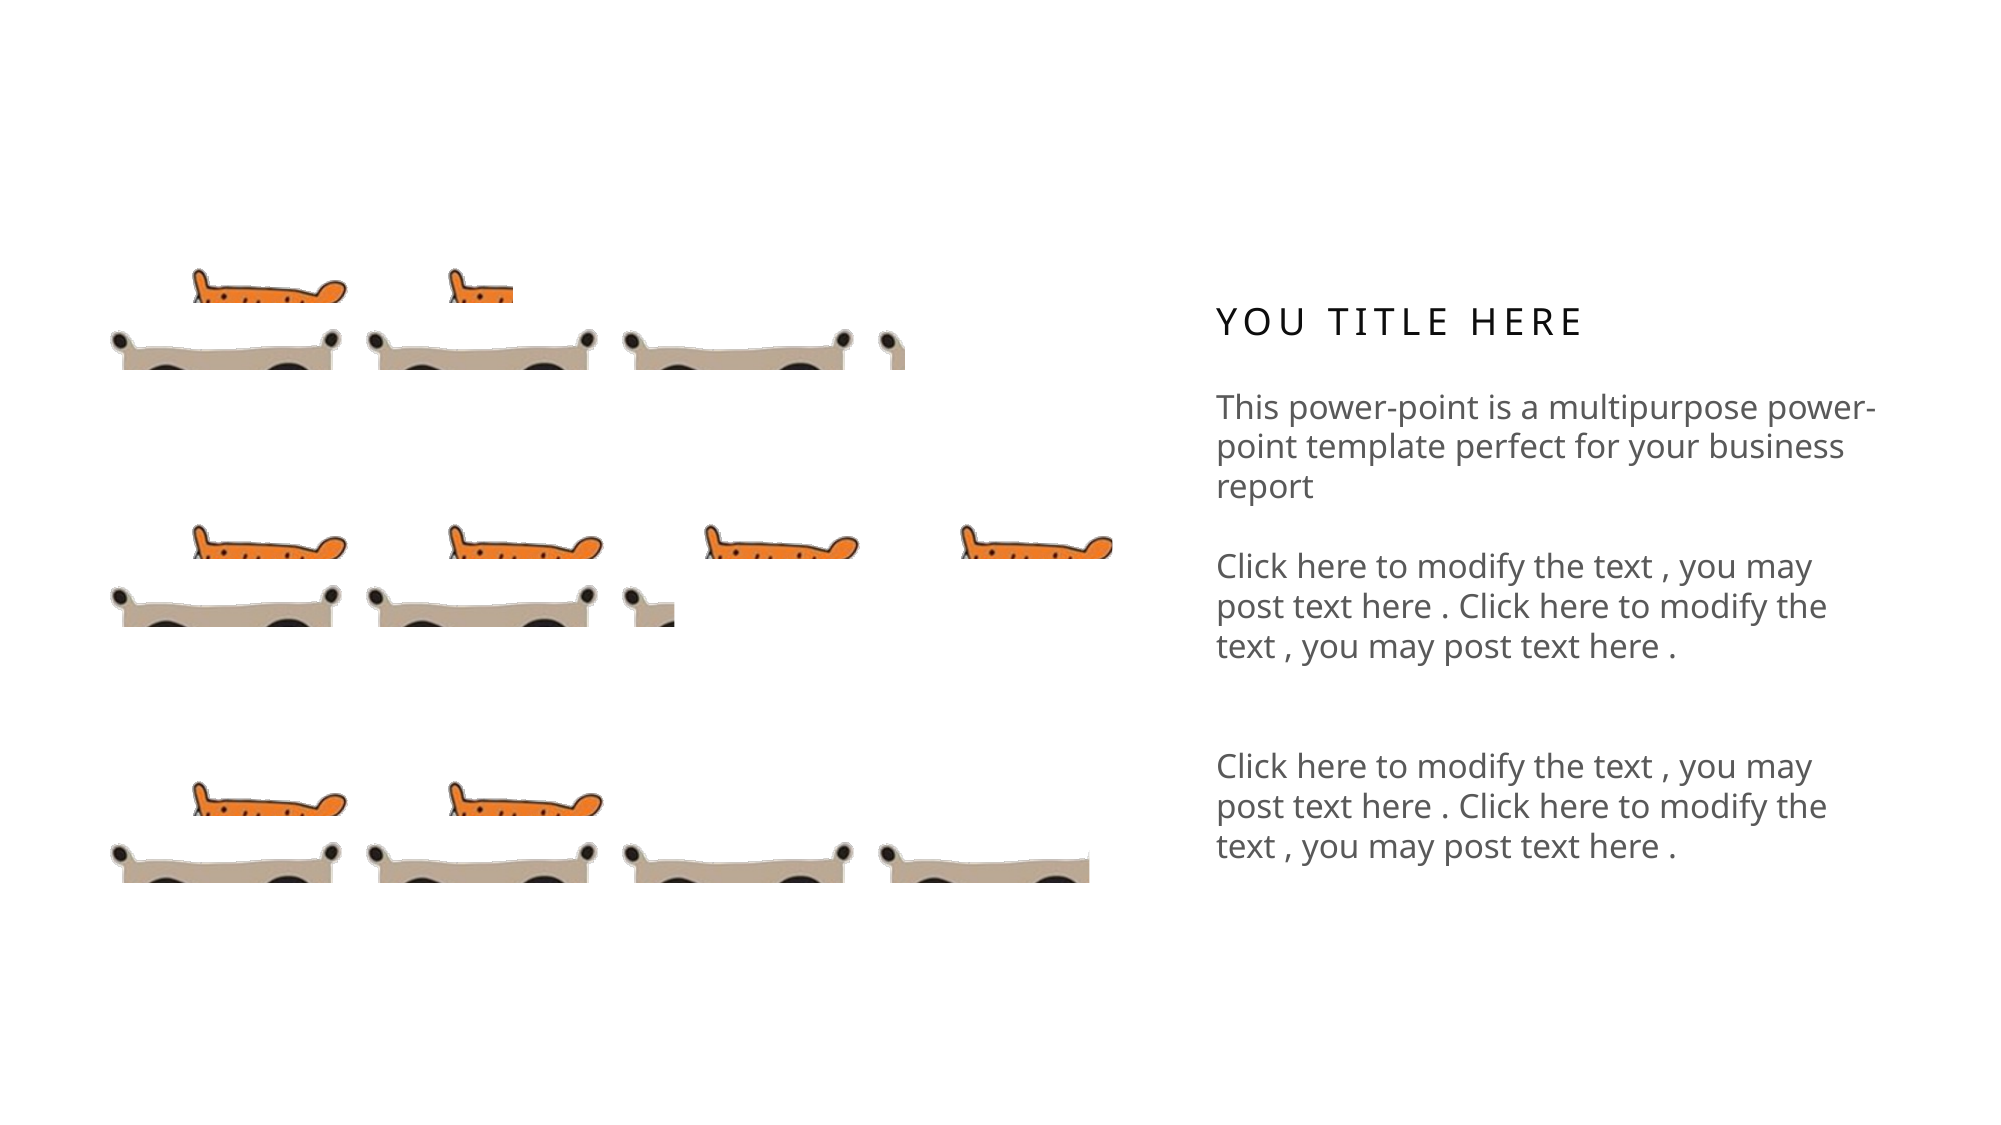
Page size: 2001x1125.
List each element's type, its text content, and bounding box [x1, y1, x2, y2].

text_box YOU TITLE HERE [1275, 290, 1916, 351]
chart [73, 158, 1275, 960]
text_box This power-point is a multipurpose power-point template perfect for your business report Click here to modify the text , you may post text here . Click here to modify the text , you may post text here . Click here to modify the text , you may post text here . Click here to modify the text , you may post text here . [1275, 378, 1902, 913]
